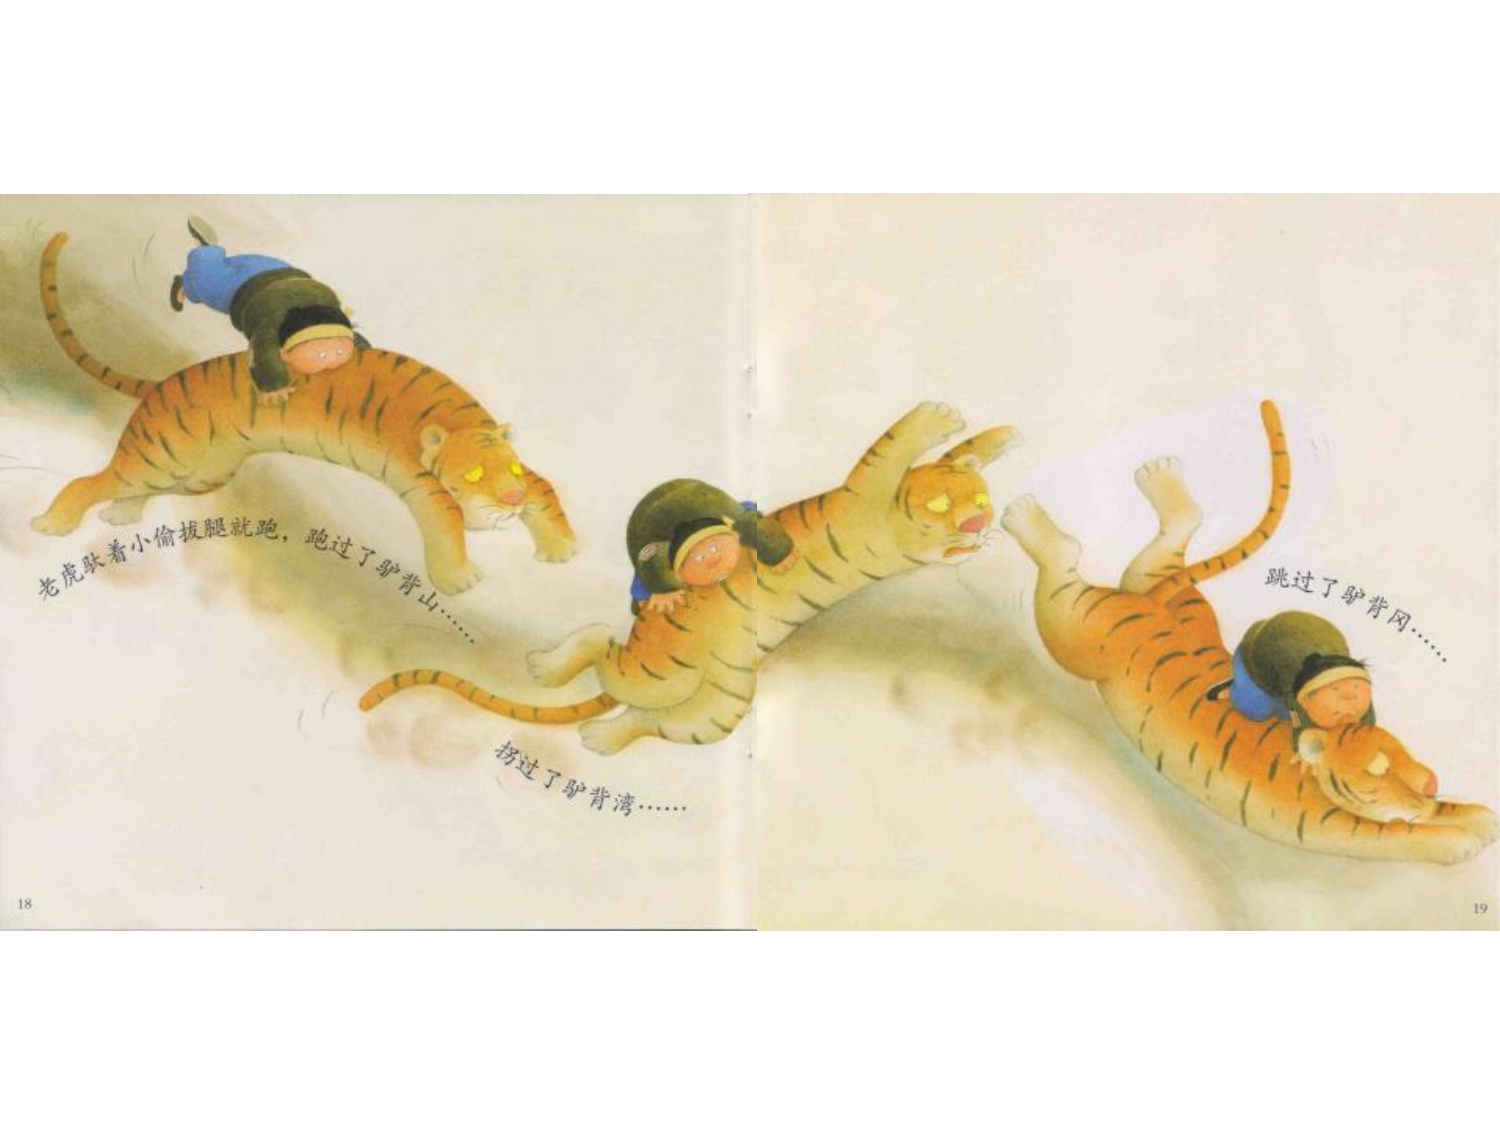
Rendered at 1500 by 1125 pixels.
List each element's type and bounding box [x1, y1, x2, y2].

picture [0, 193, 1500, 931]
